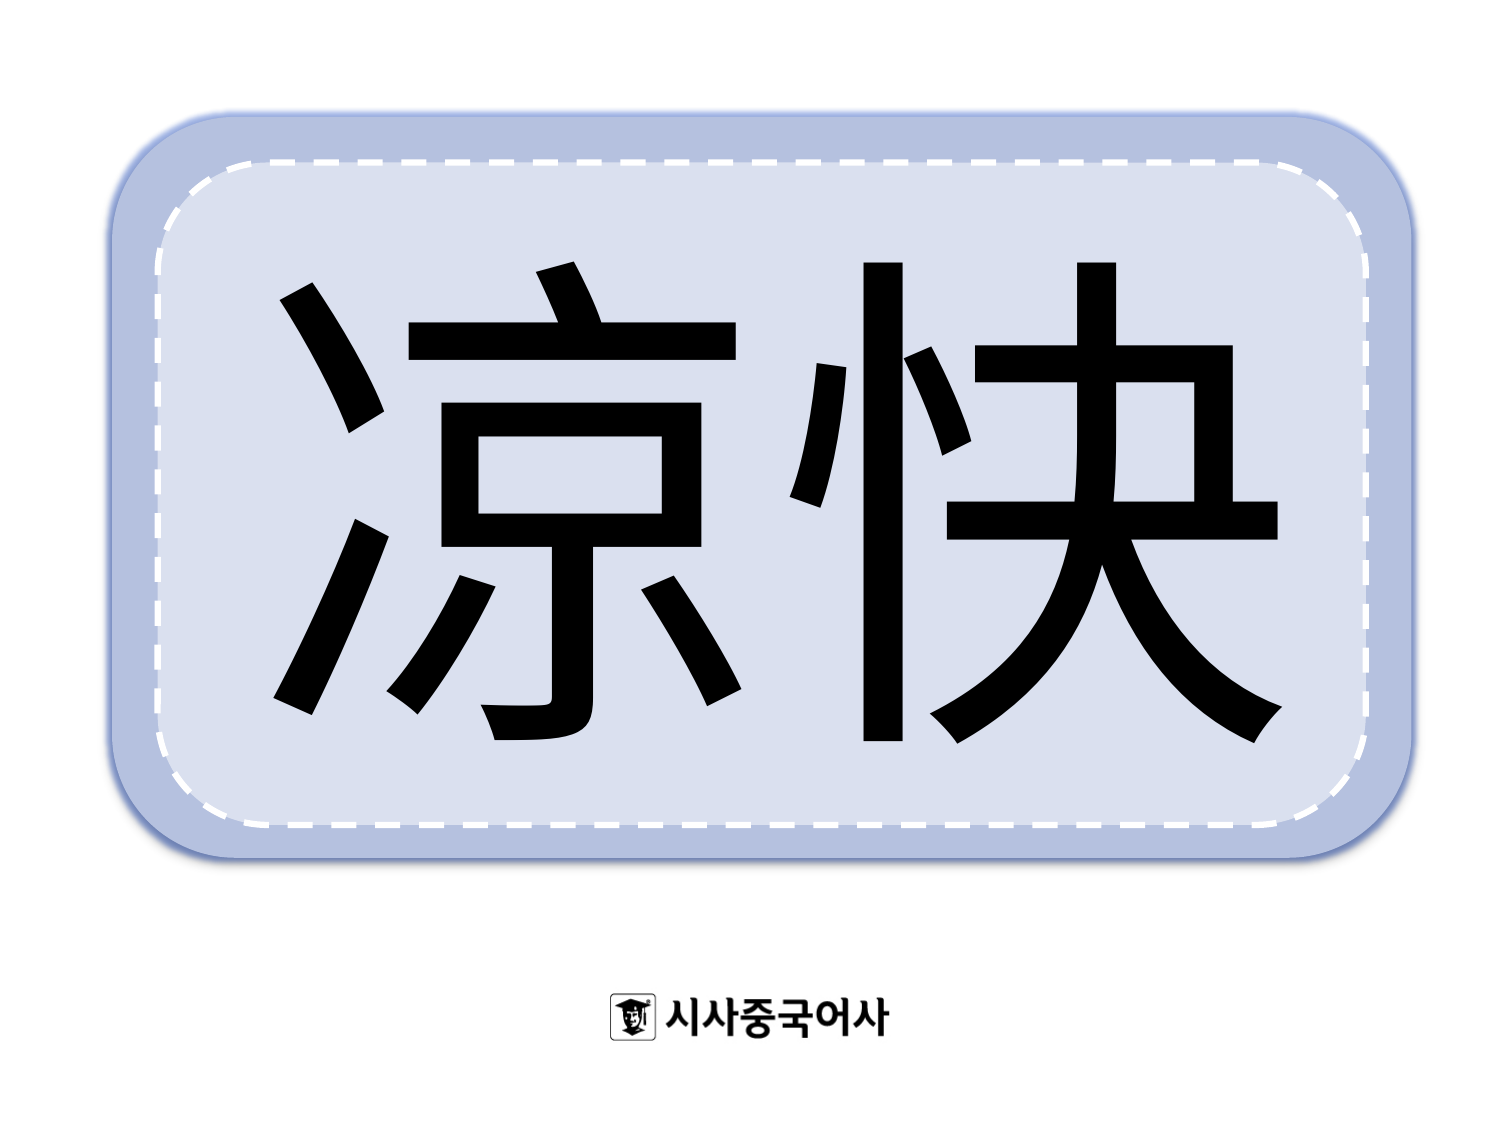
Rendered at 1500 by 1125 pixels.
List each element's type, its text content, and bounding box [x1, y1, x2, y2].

text_box [162, 160, 171, 824]
picture [602, 987, 898, 1047]
text_box 凉快 [171, 160, 1380, 824]
